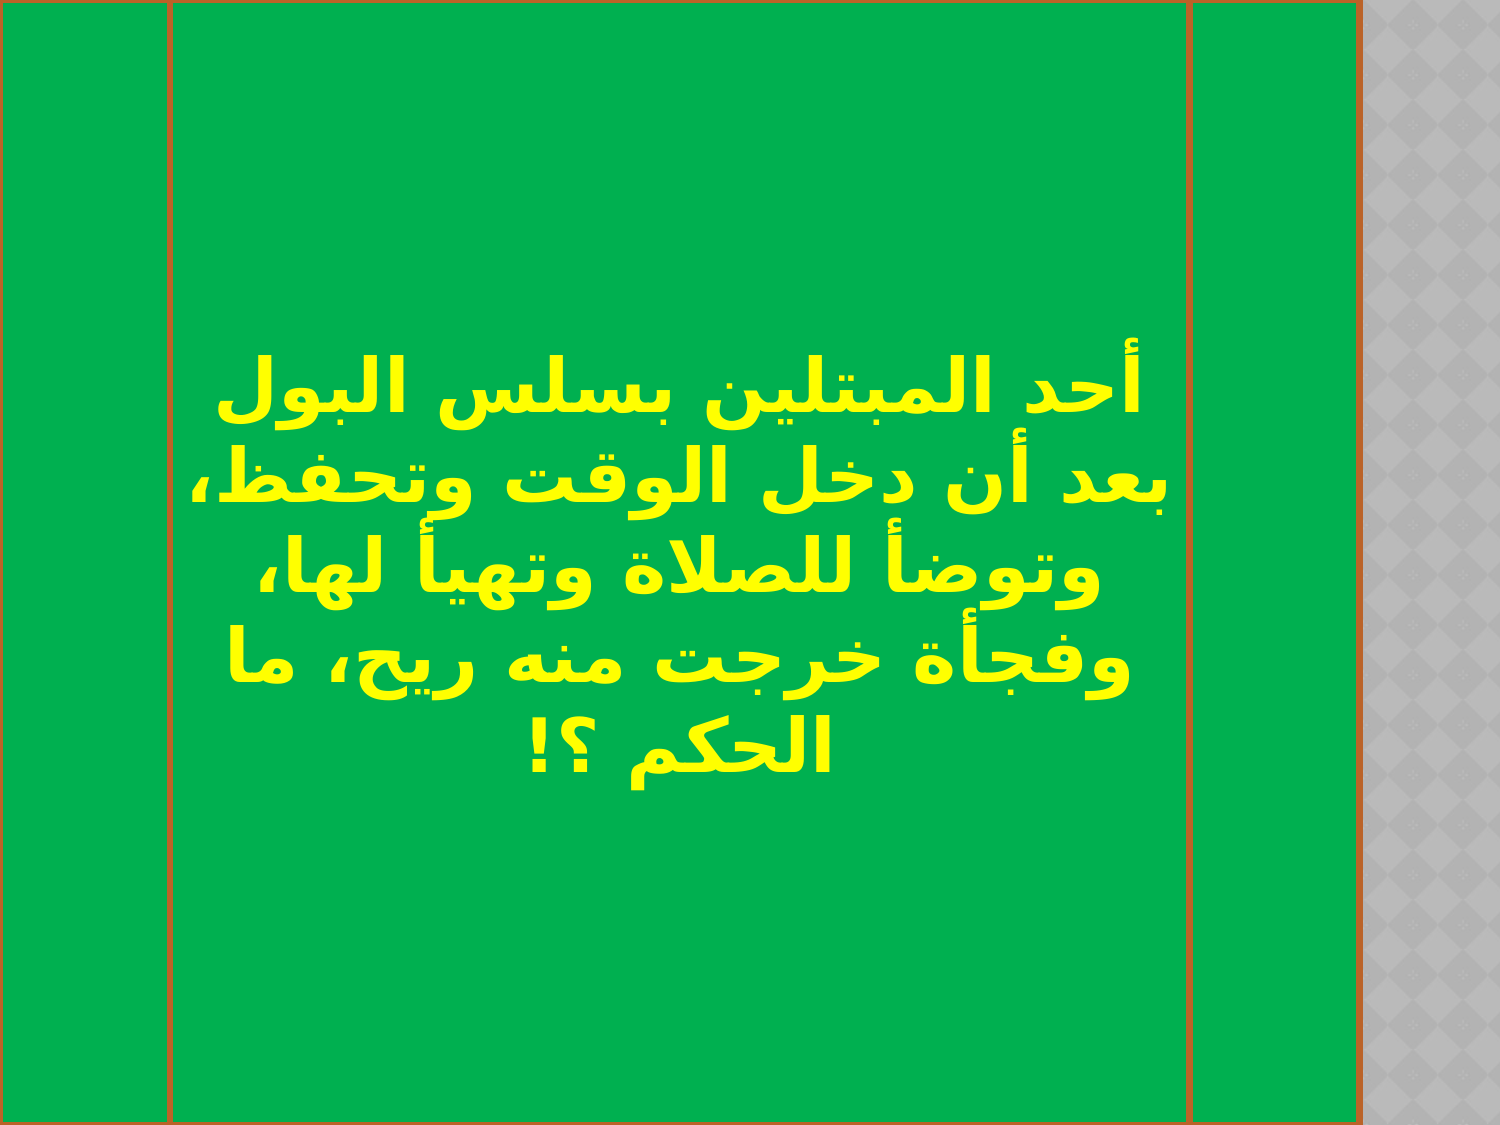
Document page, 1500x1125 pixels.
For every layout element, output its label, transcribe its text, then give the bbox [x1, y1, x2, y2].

text_box أحد المبتلين بسلس البول بعد أن دخل الوقت وتحفظ، وتوضأ للصلاة وتهيأ لها، وفجأة خرجت منه ريح، ما الحكم ؟! [0, 0, 1363, 1125]
